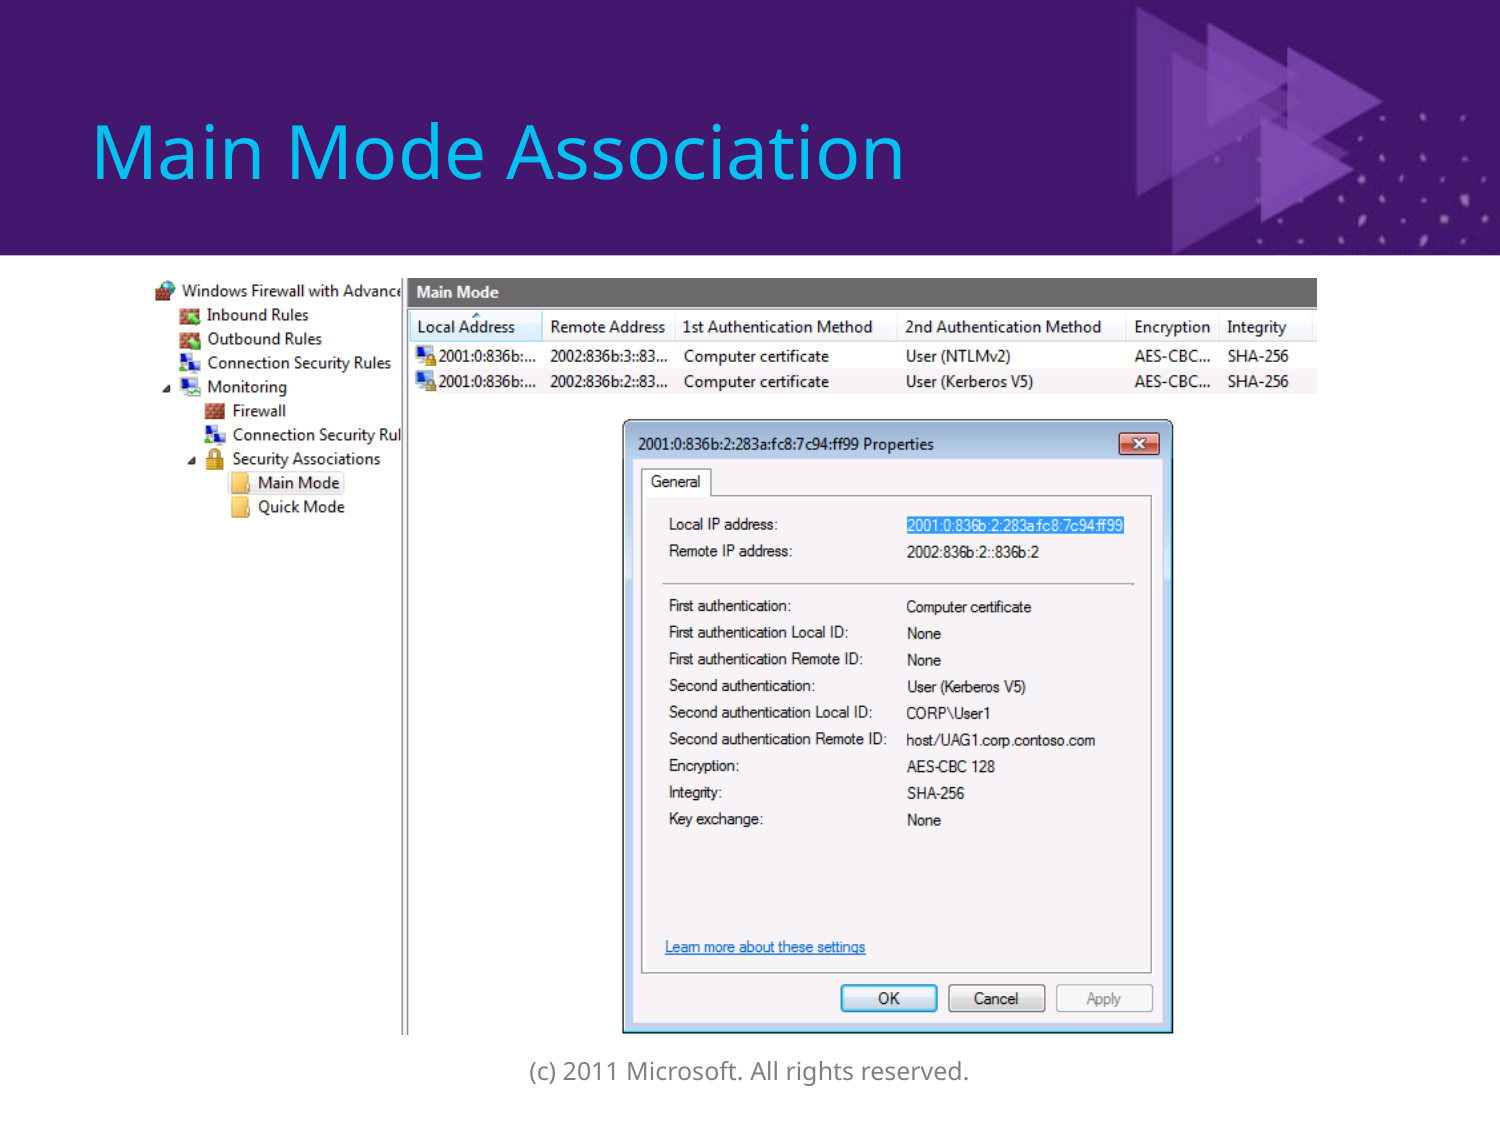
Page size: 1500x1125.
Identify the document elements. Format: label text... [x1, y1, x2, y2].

title Main Mode Association [75, 56, 1425, 244]
picture [0, 0, 1500, 255]
picture [149, 278, 1318, 1036]
footer (c) 2011 Microsoft. All rights reserved. [512, 1044, 988, 1103]
